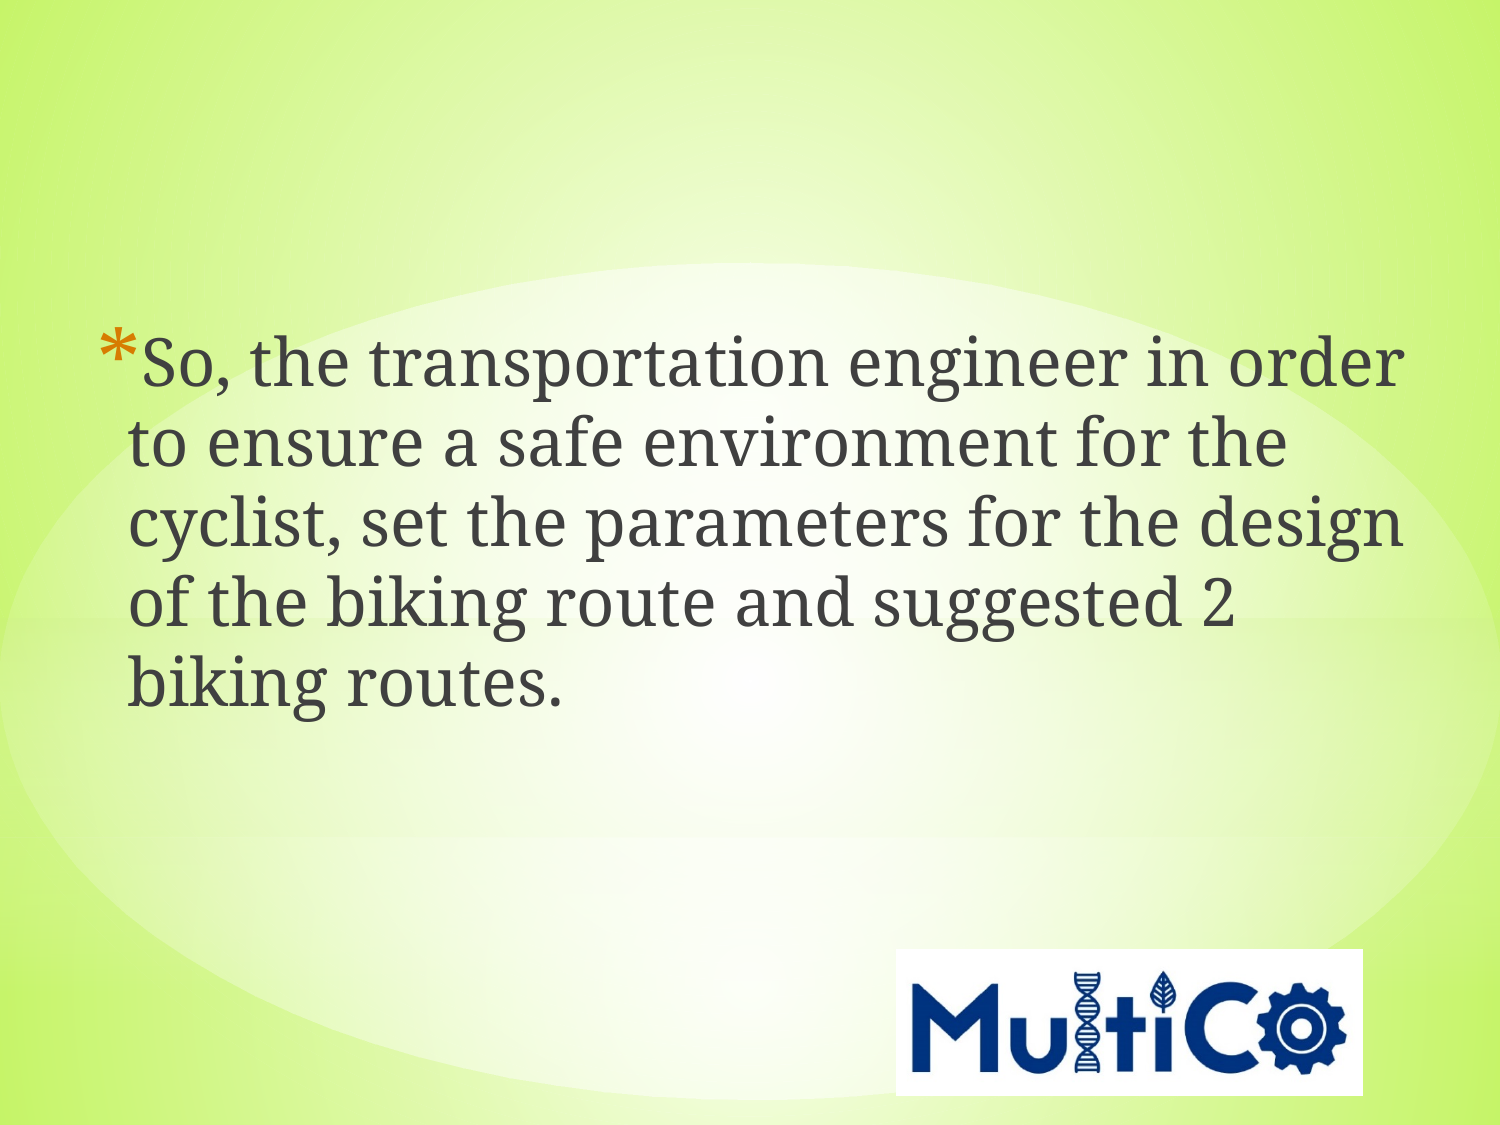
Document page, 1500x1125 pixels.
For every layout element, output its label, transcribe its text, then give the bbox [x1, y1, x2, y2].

list So, the transportation engineer in order to ensure a safe environment for the cyclist, set the parameters for the design of the biking route and suggested 2 biking routes. [75, 312, 1463, 638]
picture [896, 949, 1363, 1096]
